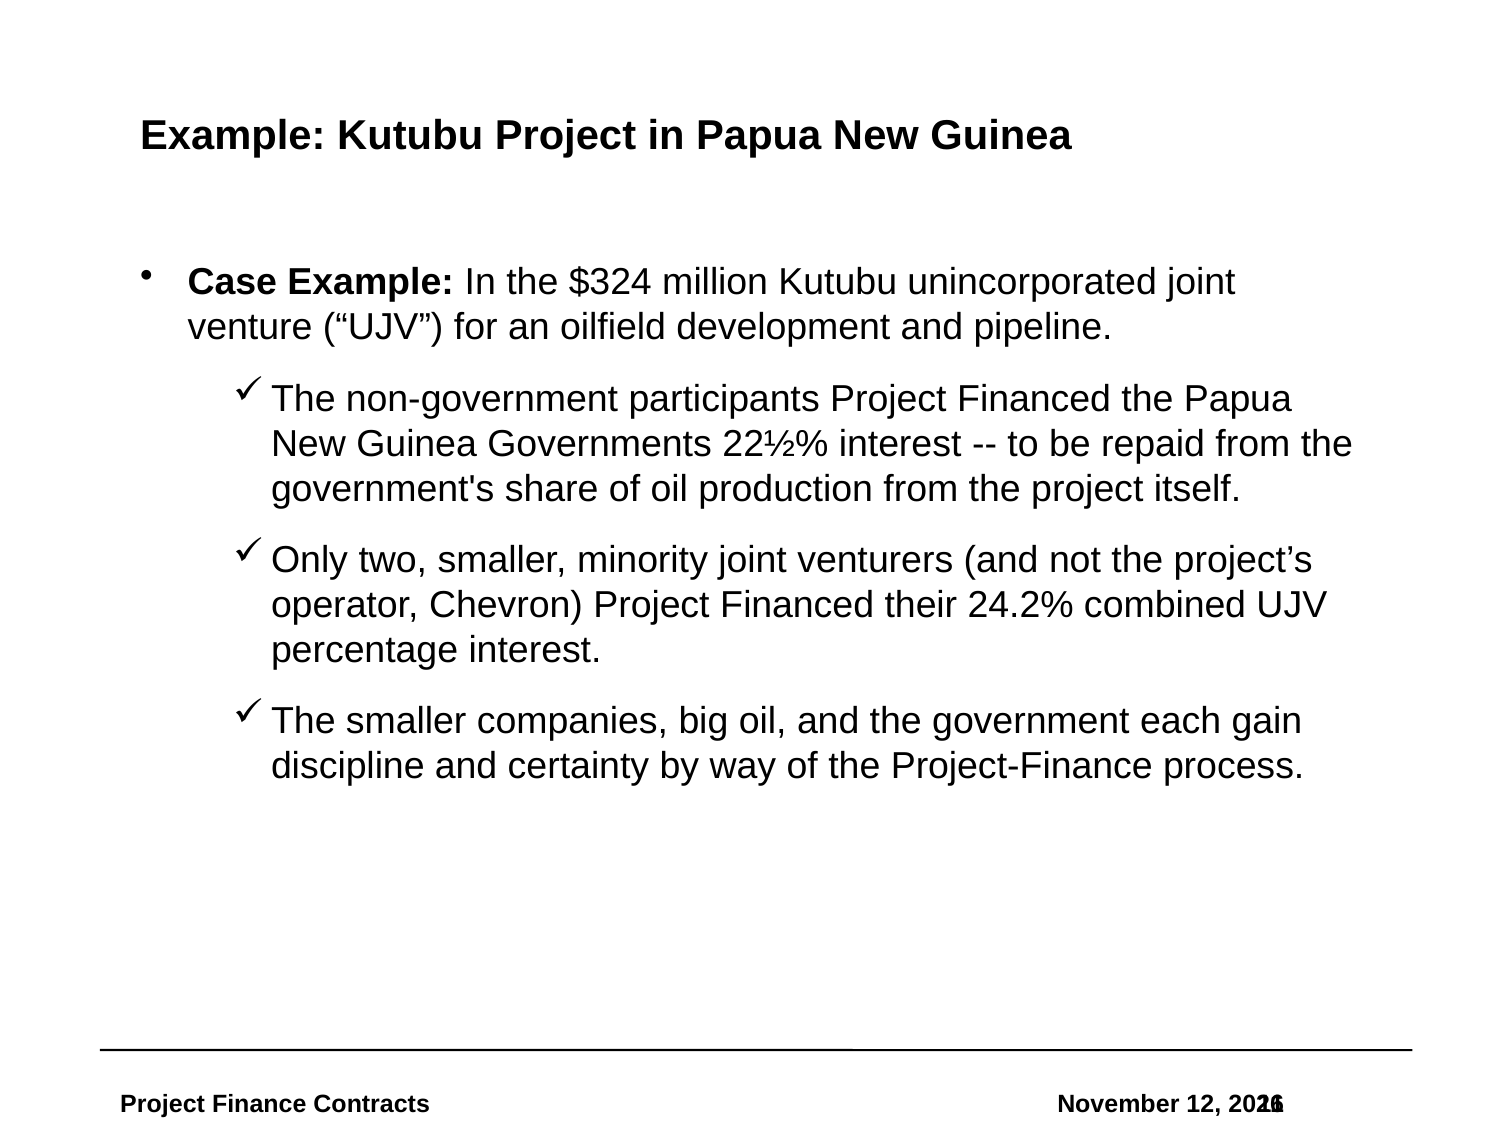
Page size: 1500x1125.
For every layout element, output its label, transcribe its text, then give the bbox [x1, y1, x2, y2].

title Example: Kutubu Project in Papua New Guinea [124, 99, 1288, 226]
list Case Example: In the $324 million Kutubu unincorporated joint venture (“UJV”) for an oilfield development and pipeline. The non-government participants Project Financed the Papua New Guinea Governments 22½% interest -- to be repaid from the government's share of oil production from the project itself. Only two, smaller, minority joint venturers (and not the project’s operator, Chevron) Project Financed their 24.2% combined UJV percentage interest. The smaller companies, big oil, and the government each gain discipline and certainty by way of the Project-Finance process. [124, 249, 1376, 1001]
